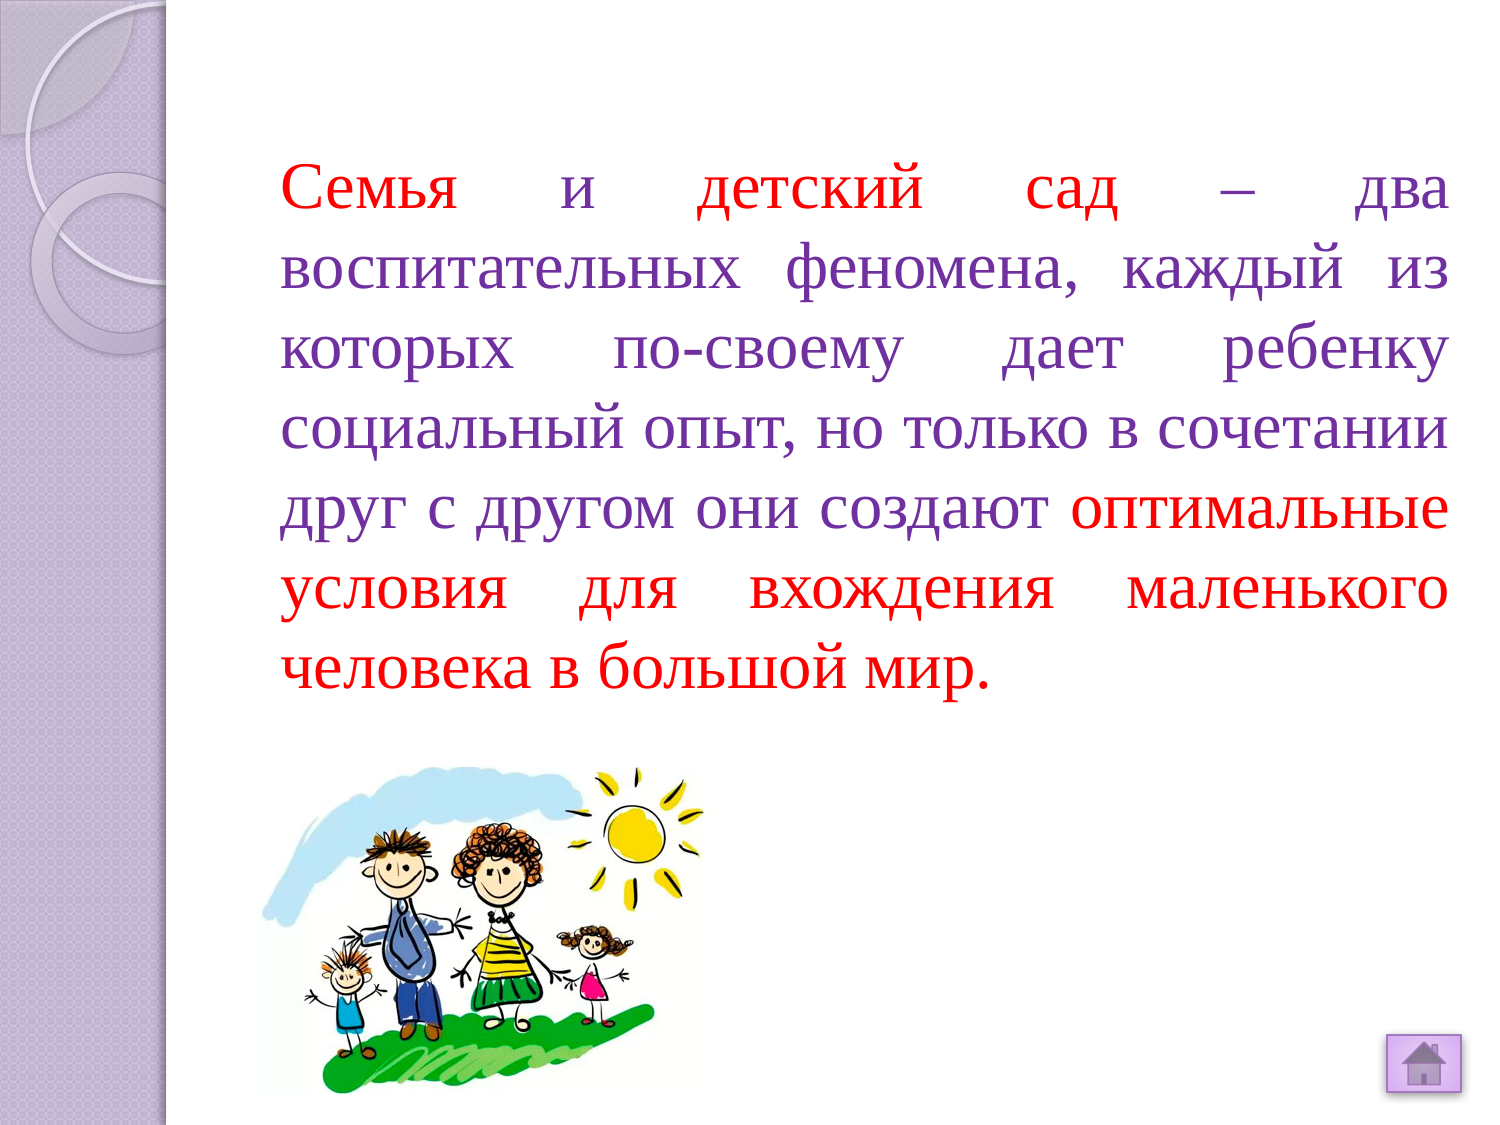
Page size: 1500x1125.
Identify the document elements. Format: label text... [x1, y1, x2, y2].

picture [170, 767, 785, 1095]
title Семья и детский сад – два воспитательных феномена, каждый из которых по-своему дает ребенку социальный опыт, но только в сочетании друг с другом они создают оптимальные условия для вхождения маленького человека в большой мир. [265, 45, 1466, 799]
text_box [1386, 1034, 1462, 1093]
